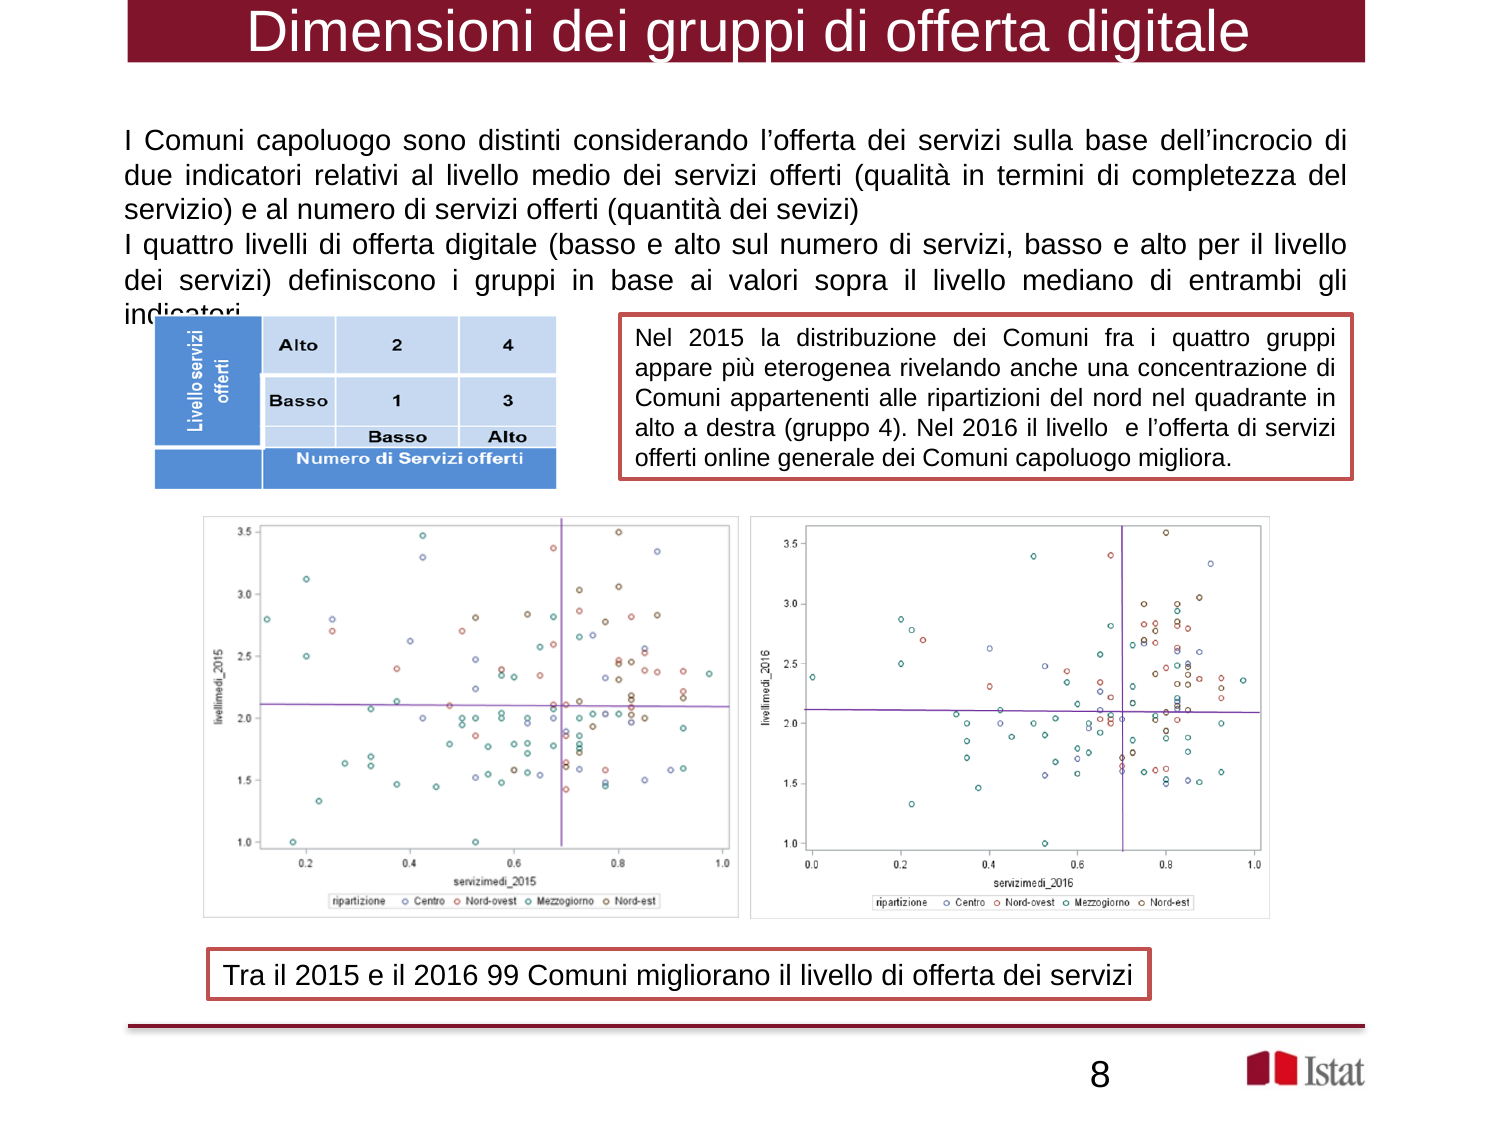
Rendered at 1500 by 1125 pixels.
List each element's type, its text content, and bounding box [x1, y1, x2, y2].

slide_number 8 [1074, 1042, 1425, 1103]
text_box Nel 2015 la distribuzione dei Comuni fra i quattro gruppi appare più eterogenea rivelando anche una concentrazione di Comuni appartenenti alle ripartizioni del nord nel quadrante in alto a destra (gruppo 4). Nel 2016 il livello e l’offerta di servizi offerti online generale dei Comuni capoluogo migliora. [618, 312, 1354, 481]
picture [749, 516, 1270, 919]
text_box Tra il 2015 e il 2016 99 Comuni migliorano il livello di offerta dei servizi [206, 947, 1152, 1001]
title Dimensioni dei gruppi di offerta digitale [75, 0, 1425, 55]
text_box I Comuni capoluogo sono distinti considerando l’offerta dei servizi sulla base dell’incrocio di due indicatori relativi al livello medio dei servizi offerti (qualità in termini di completezza del servizio) e al numero di servizi offerti (quantità dei sevizi) I quattro livelli di offerta digitale (basso e alto sul numero di servizi, basso e alto per il livello dei servizi) definiscono i gruppi in base ai valori sopra il livello mediano di entrambi gli indicatori. [109, 113, 1365, 443]
picture [151, 314, 562, 491]
picture [203, 516, 739, 918]
